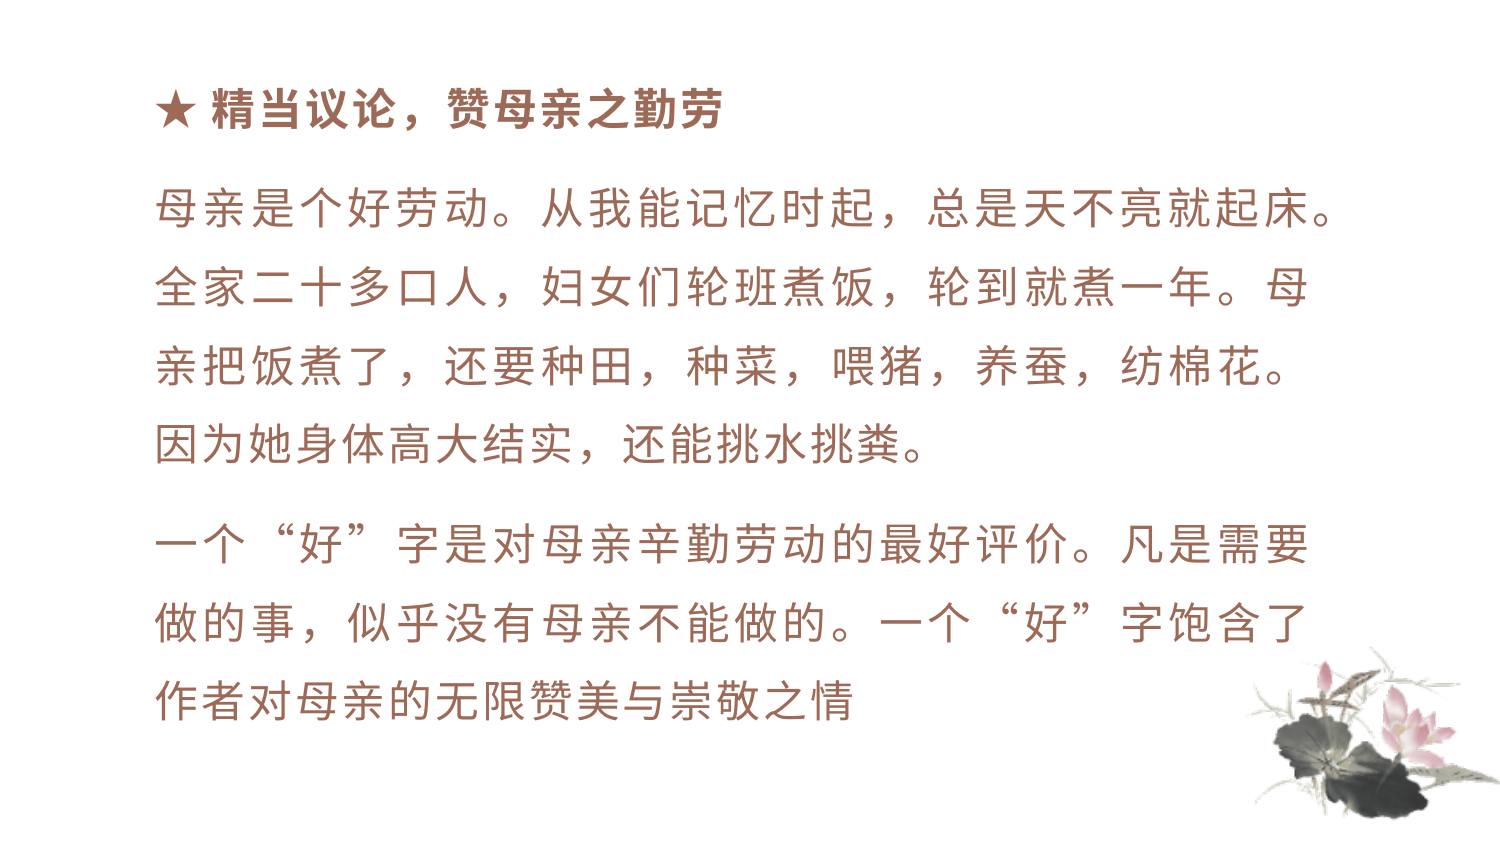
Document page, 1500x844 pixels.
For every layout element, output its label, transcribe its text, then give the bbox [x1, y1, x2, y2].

picture [1243, 638, 1500, 844]
list ★精当议论，赞母亲之勤劳 母亲是个好劳动。从我能记忆时起，总是天不亮就起床。全家二十多口人，妇女们轮班煮饭，轮到就煮一年。母亲把饭煮了，还要种田，种菜，喂猪，养蚕，纺棉花。因为她身体高大结实，还能挑水挑粪。 一个“好”字是对母亲辛勤劳动的最好评价。凡是需要做的事，似乎没有母亲不能做的。一个“好”字饱含了作者对母亲的无限赞美与崇敬之情 [113, 54, 1324, 719]
